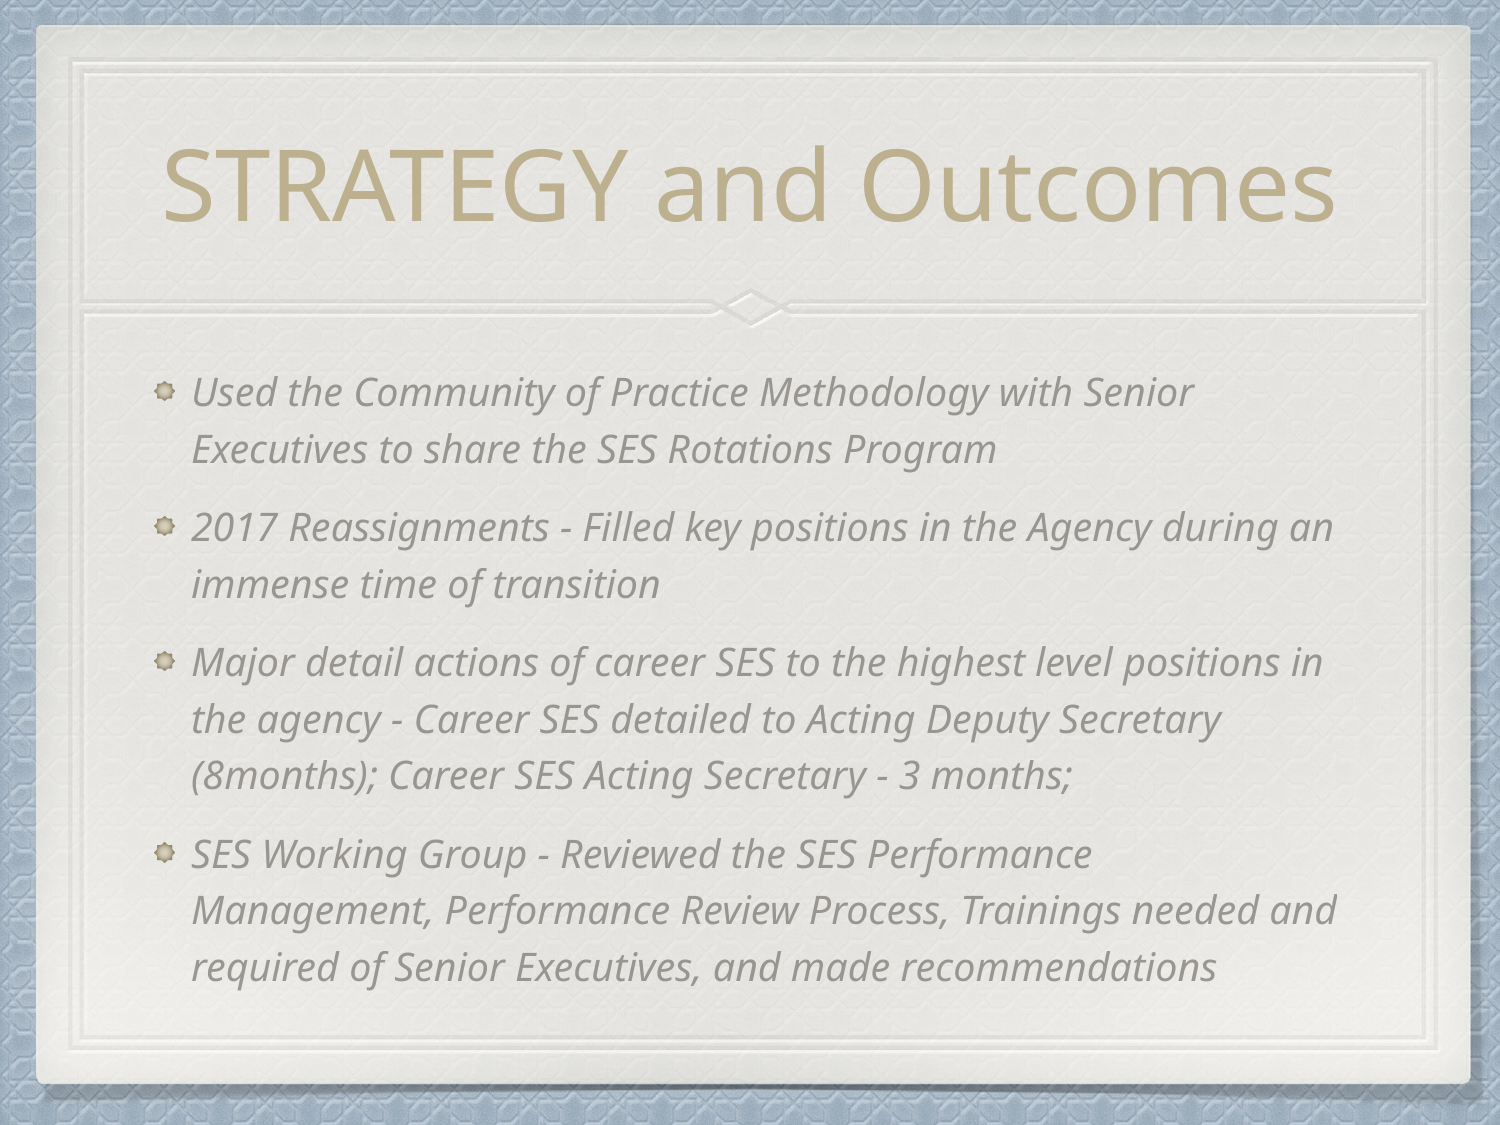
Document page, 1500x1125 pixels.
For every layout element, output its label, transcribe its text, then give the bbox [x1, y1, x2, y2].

list Used the Community of Practice Methodology with Senior Executives to share the SES Rotations Program 2017 Reassignments - Filled key positions in the Agency during an immense time of transition Major detail actions of career SES to the highest level positions in the agency - Career SES detailed to Acting Deputy Secretary (8months); Career SES Acting Secretary - 3 months; SES Working Group - Reviewed the SES Performance Management, Performance Review Process, Trainings needed and required of Senior Executives, and made recommendations [145, 343, 1354, 1004]
picture [0, 0, 1500, 1125]
title STRATEGY and Outcomes [145, 85, 1354, 278]
